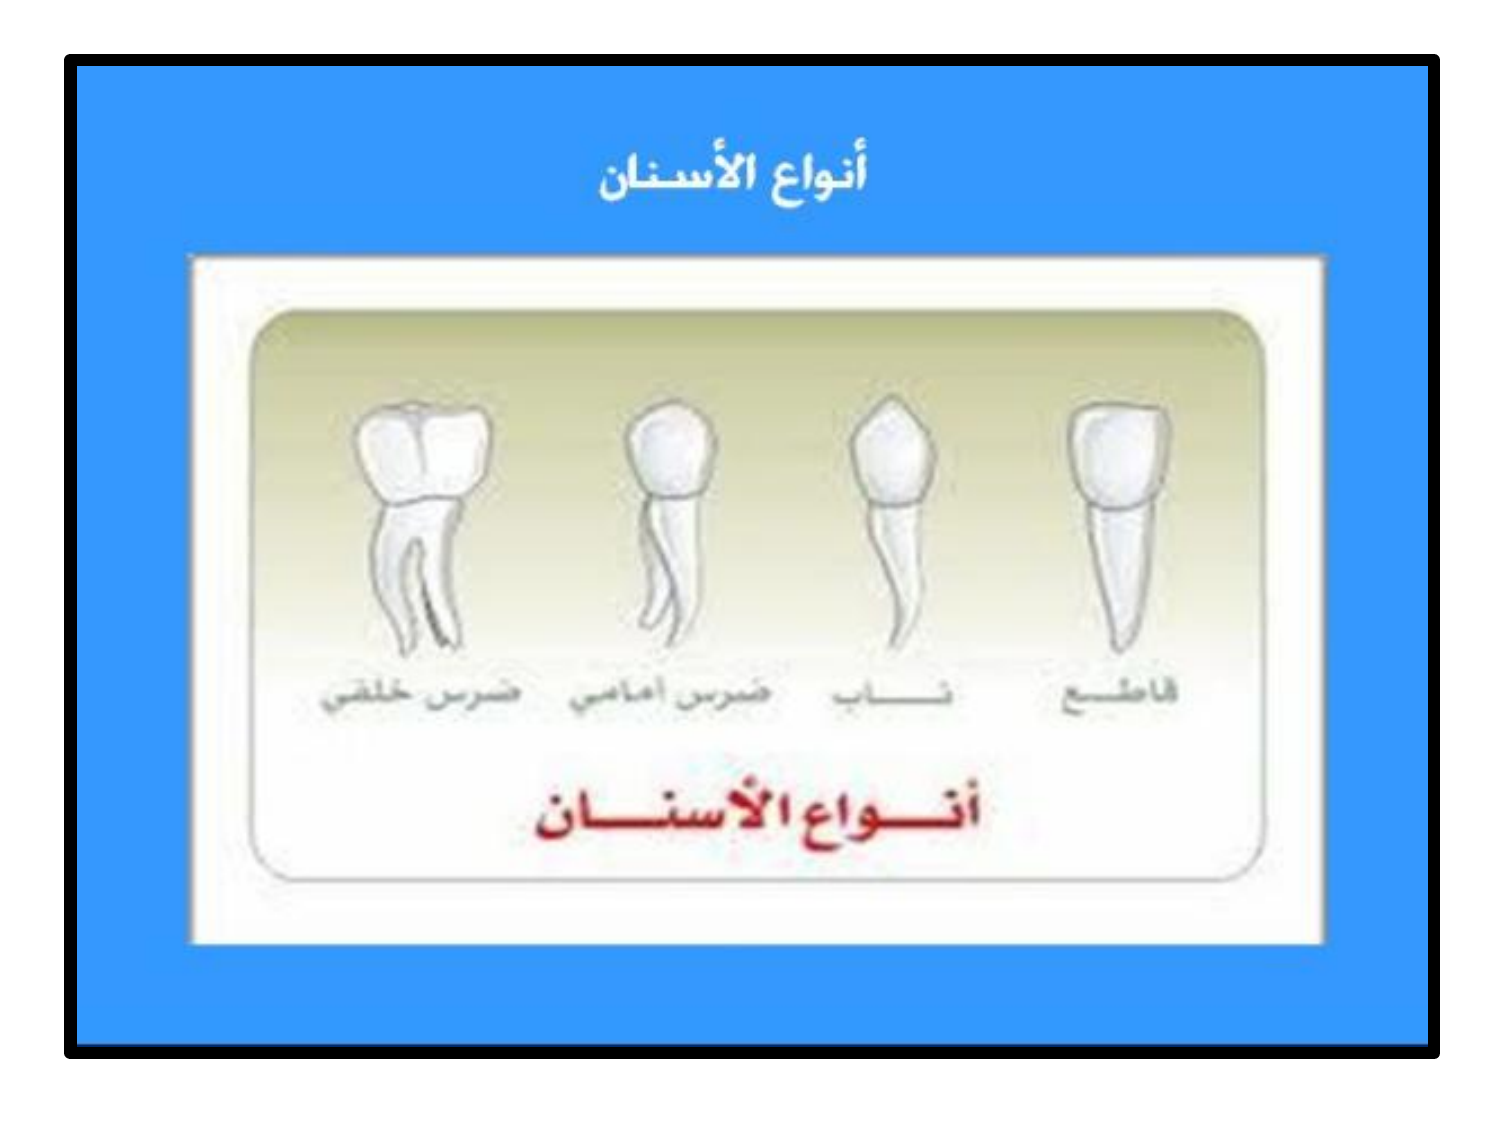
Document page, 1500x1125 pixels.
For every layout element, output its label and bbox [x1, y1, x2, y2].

picture [76, 66, 1428, 1047]
